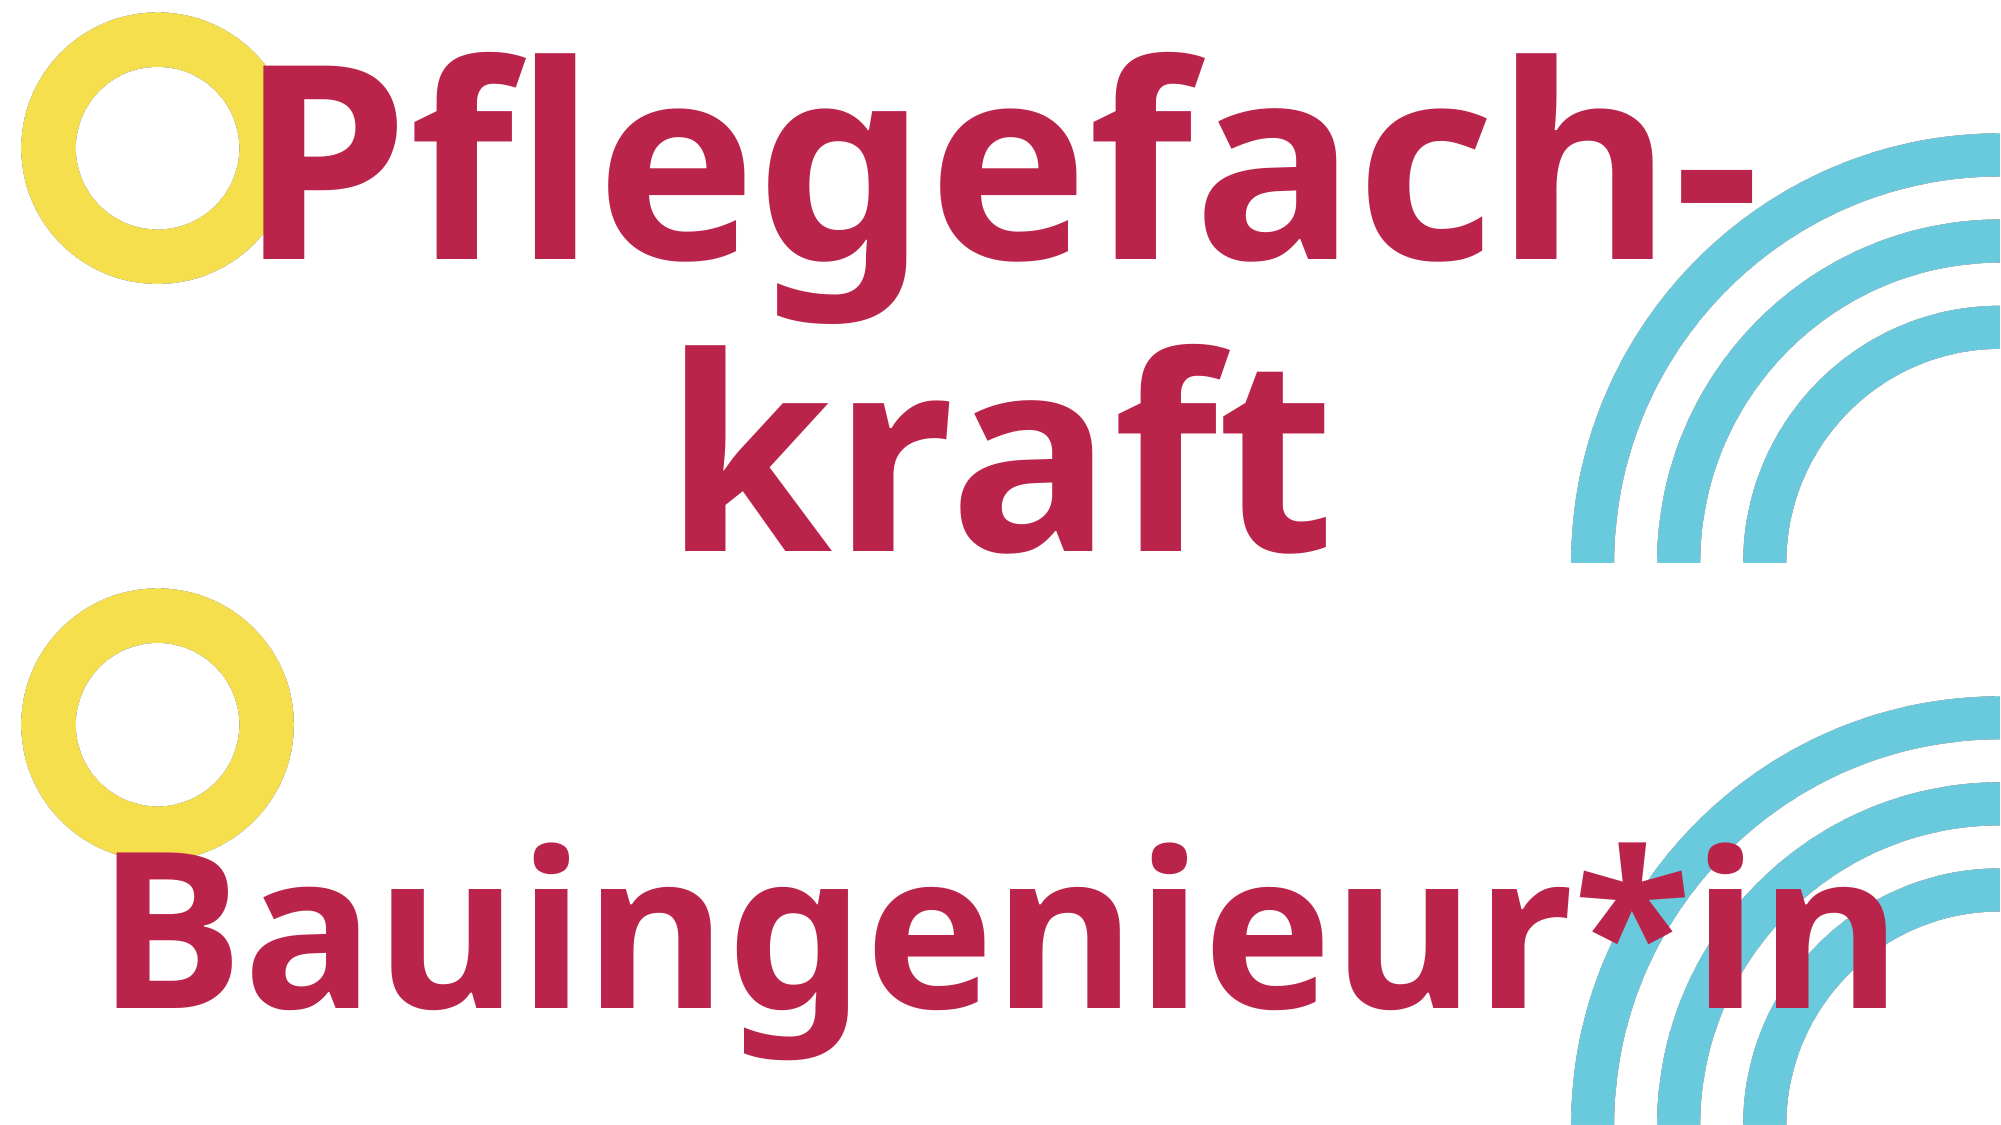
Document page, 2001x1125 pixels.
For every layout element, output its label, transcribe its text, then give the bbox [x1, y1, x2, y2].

picture [1571, 696, 2000, 1125]
picture [21, 12, 294, 284]
title Pflegefach-kraft [56, 226, 1944, 618]
picture [21, 588, 294, 861]
picture [1571, 133, 2000, 563]
text_box Bauingenieur*in [56, 671, 1944, 1064]
